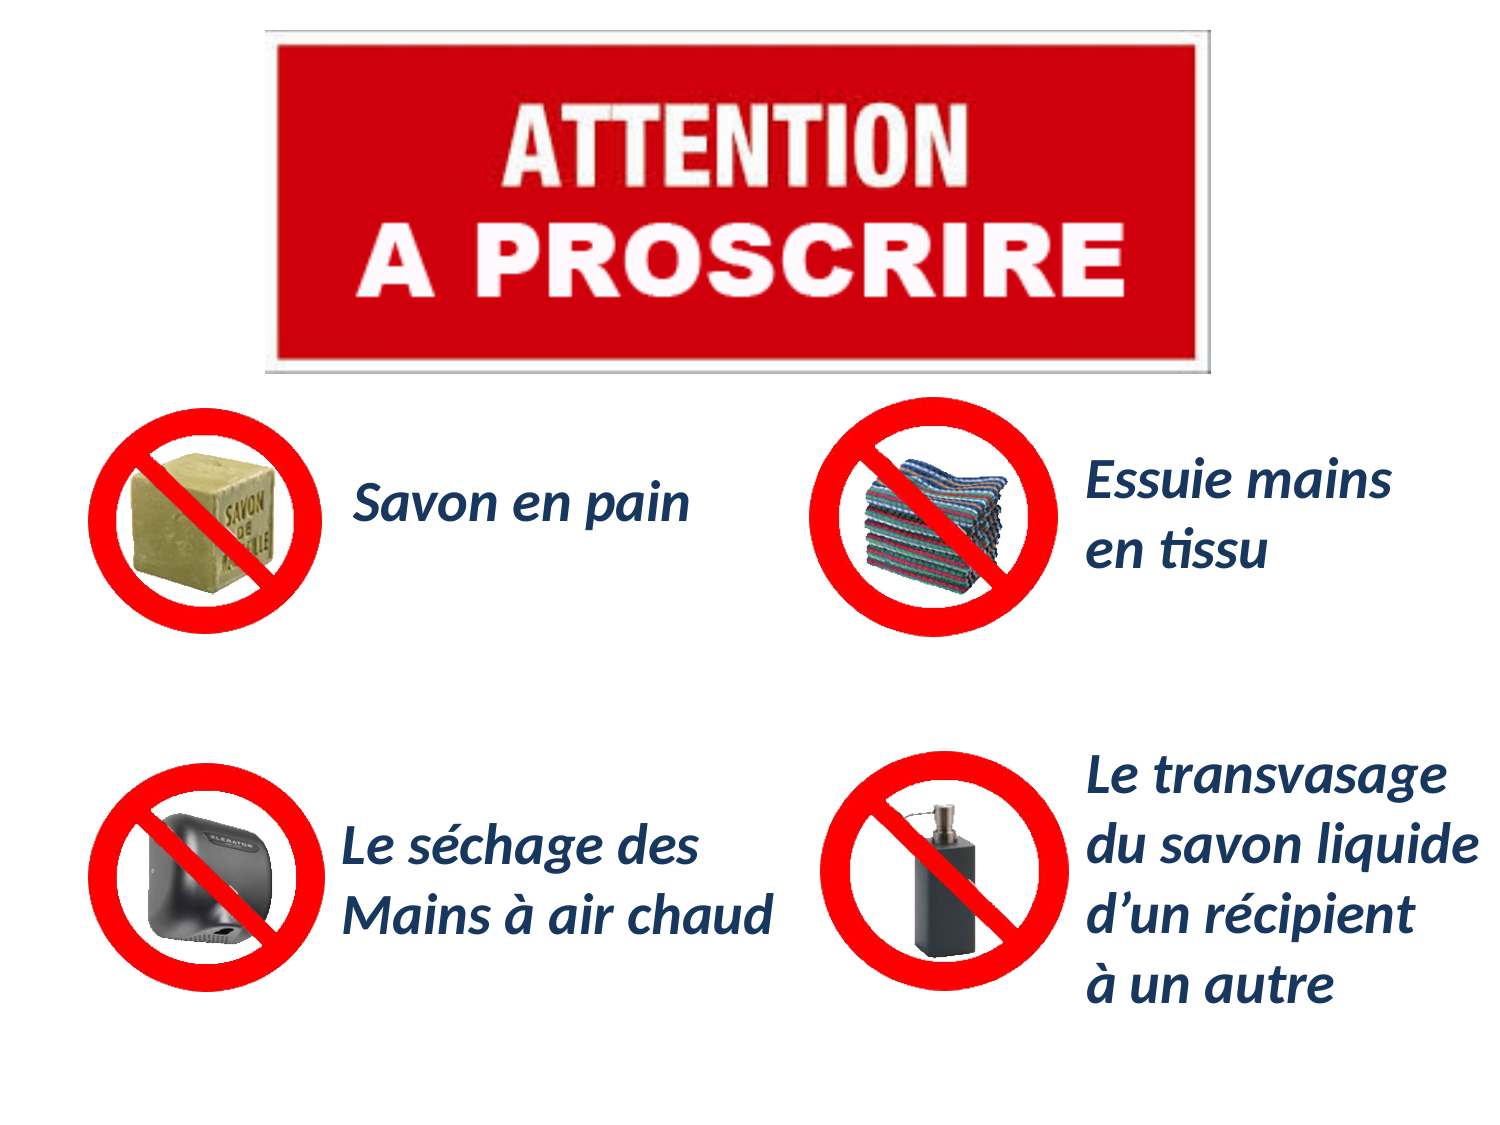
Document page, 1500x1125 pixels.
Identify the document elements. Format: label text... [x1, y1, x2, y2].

text_box Le transvasage du savon liquide d’un récipient à un autre [1071, 727, 1495, 1023]
picture [88, 408, 322, 634]
picture [265, 30, 1211, 375]
text_box Savon en pain [338, 456, 707, 541]
text_box Le séchage des Mains à air chaud [331, 798, 790, 954]
picture [820, 751, 1070, 992]
text_box Essuie mains en tissu [1070, 432, 1421, 588]
picture [808, 396, 1058, 637]
picture [88, 763, 325, 992]
